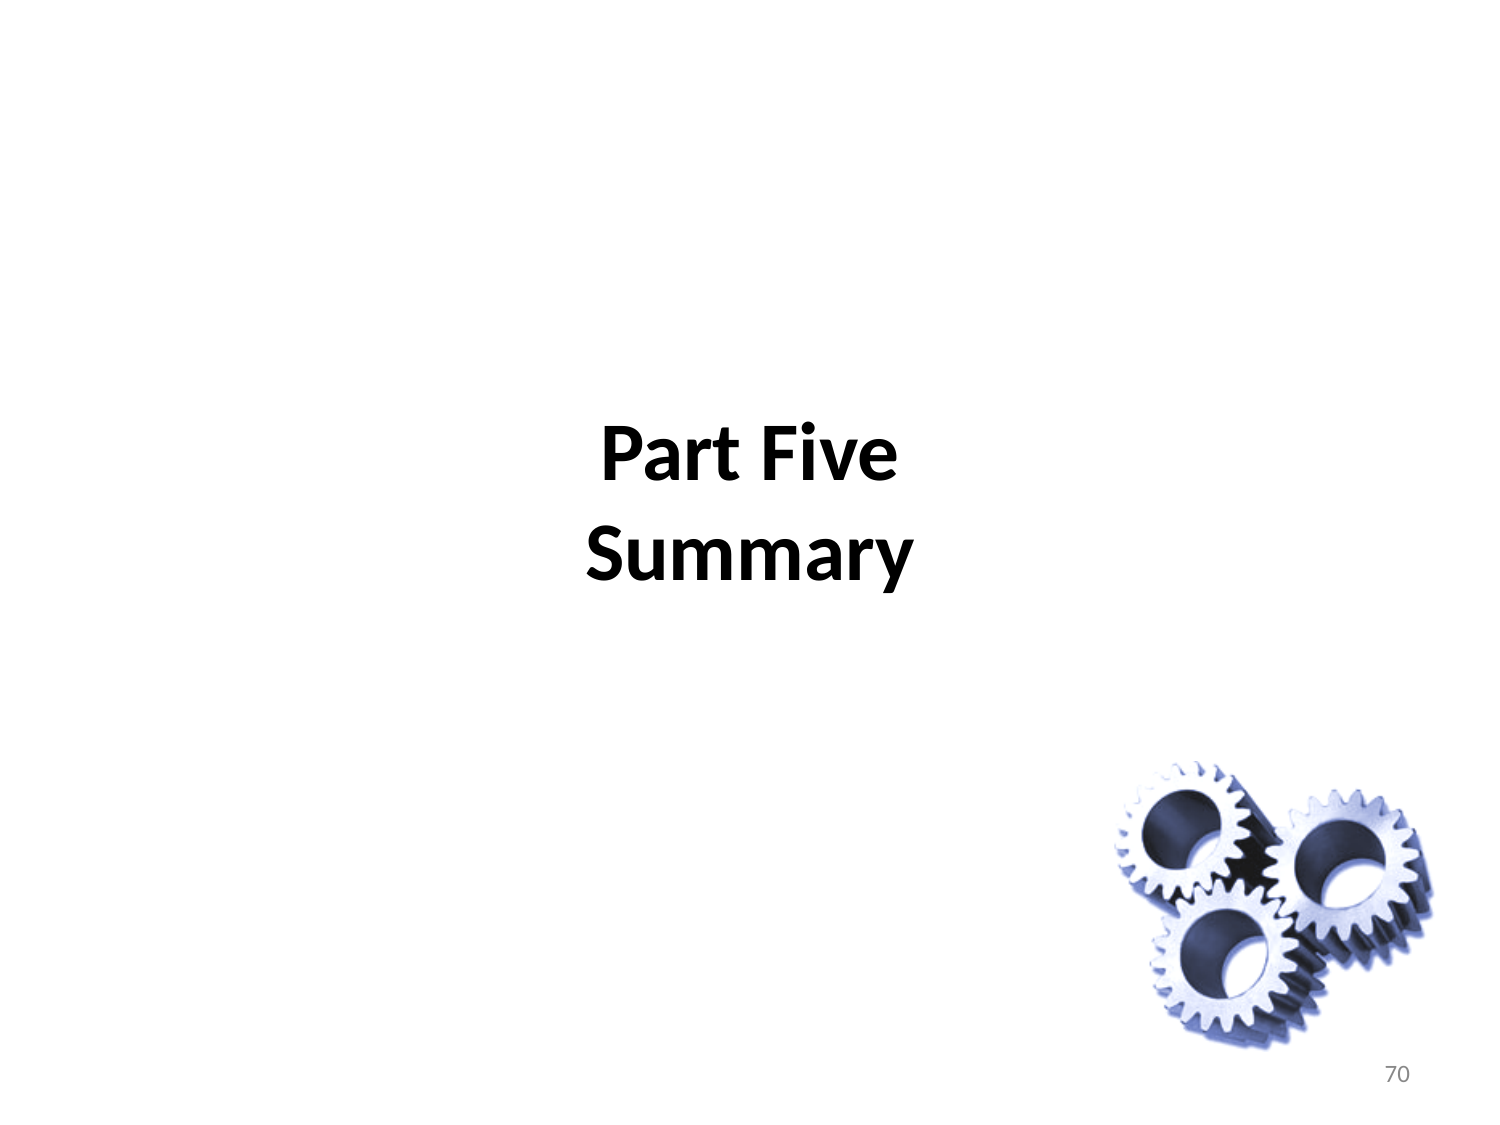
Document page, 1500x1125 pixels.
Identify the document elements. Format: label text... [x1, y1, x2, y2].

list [1112, 761, 1436, 1052]
title Part Five Summary [75, 453, 1425, 641]
slide_number 70 [1074, 1042, 1425, 1103]
